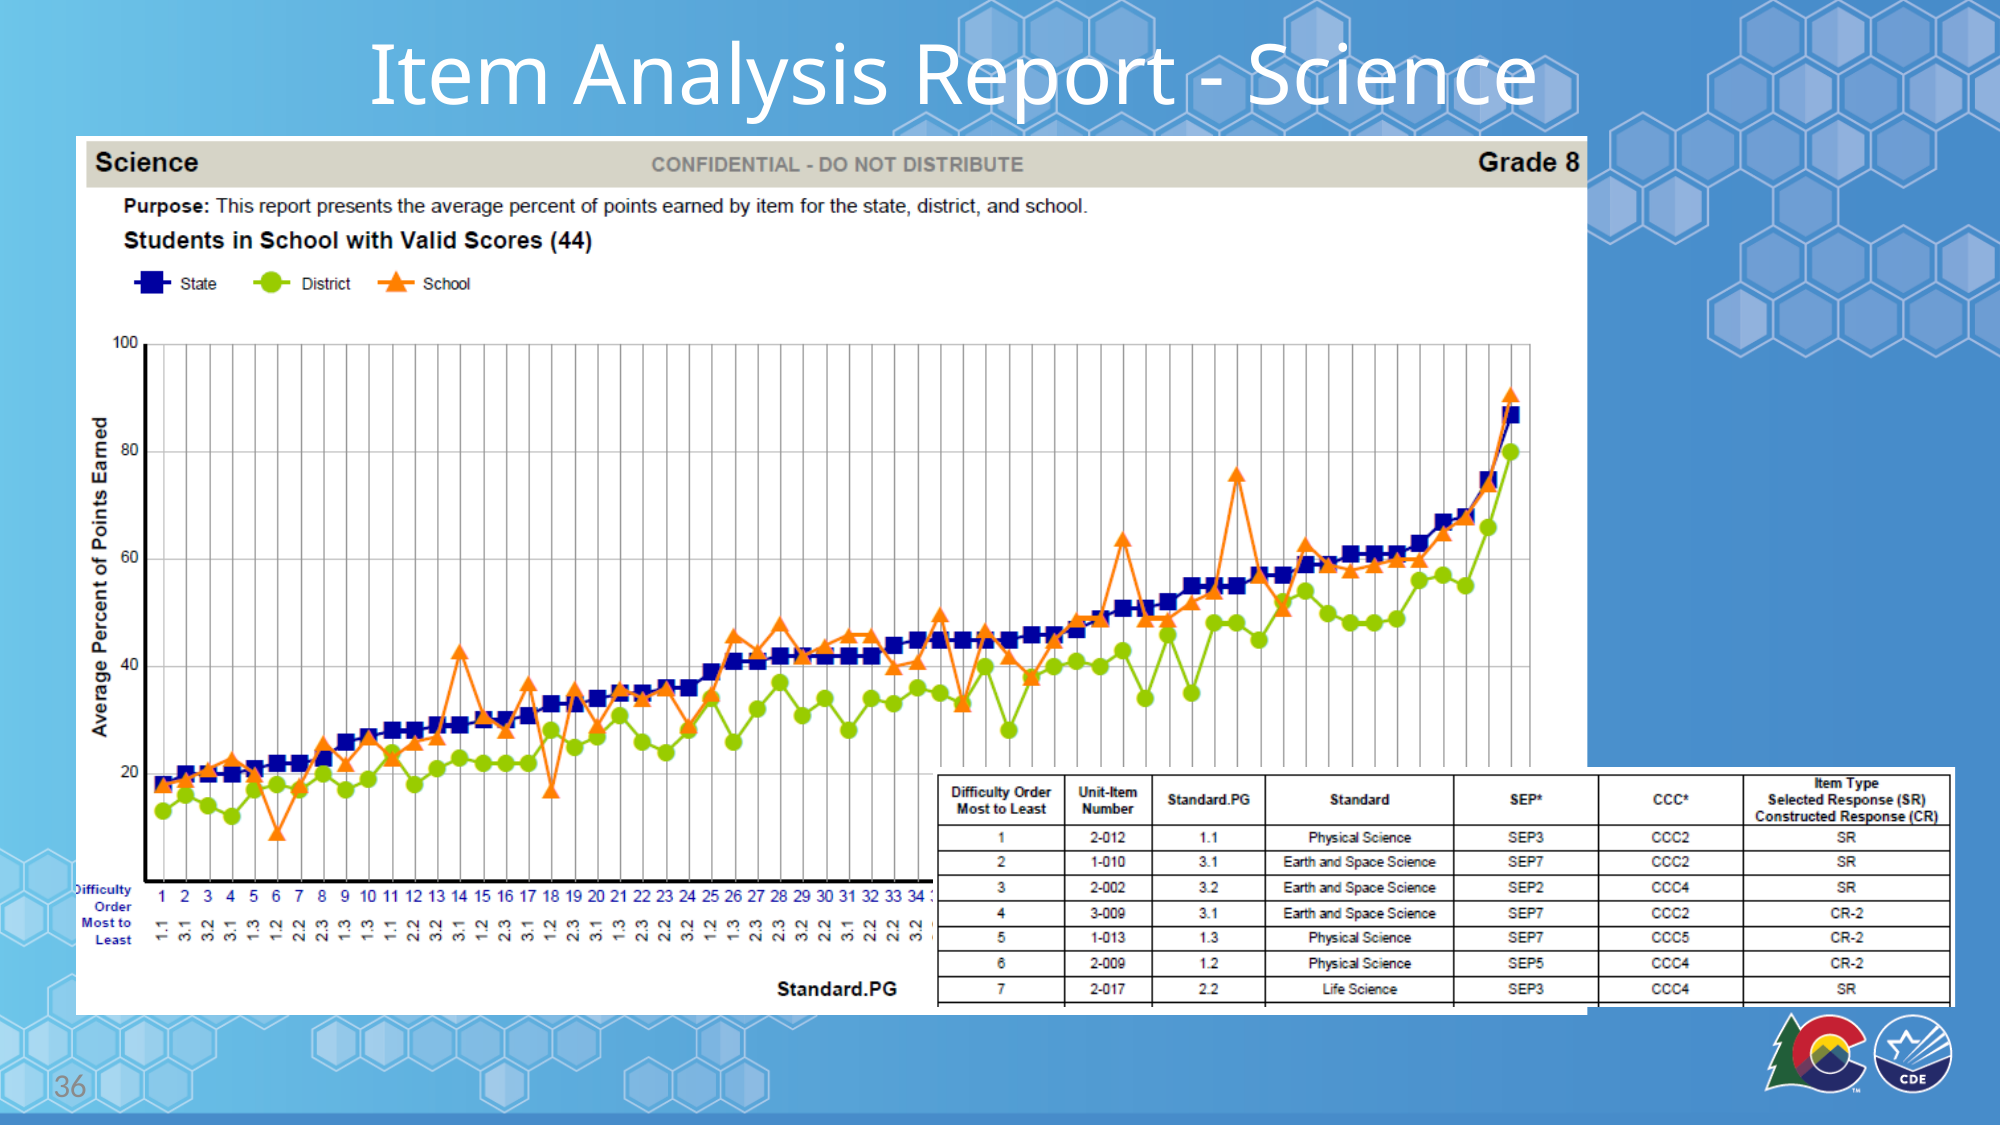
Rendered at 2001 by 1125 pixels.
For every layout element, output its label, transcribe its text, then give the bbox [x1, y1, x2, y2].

slide_number 36 [38, 1054, 489, 1115]
picture [0, 0, 2000, 1125]
title Item Analysis Report - Science [0, 25, 1956, 409]
